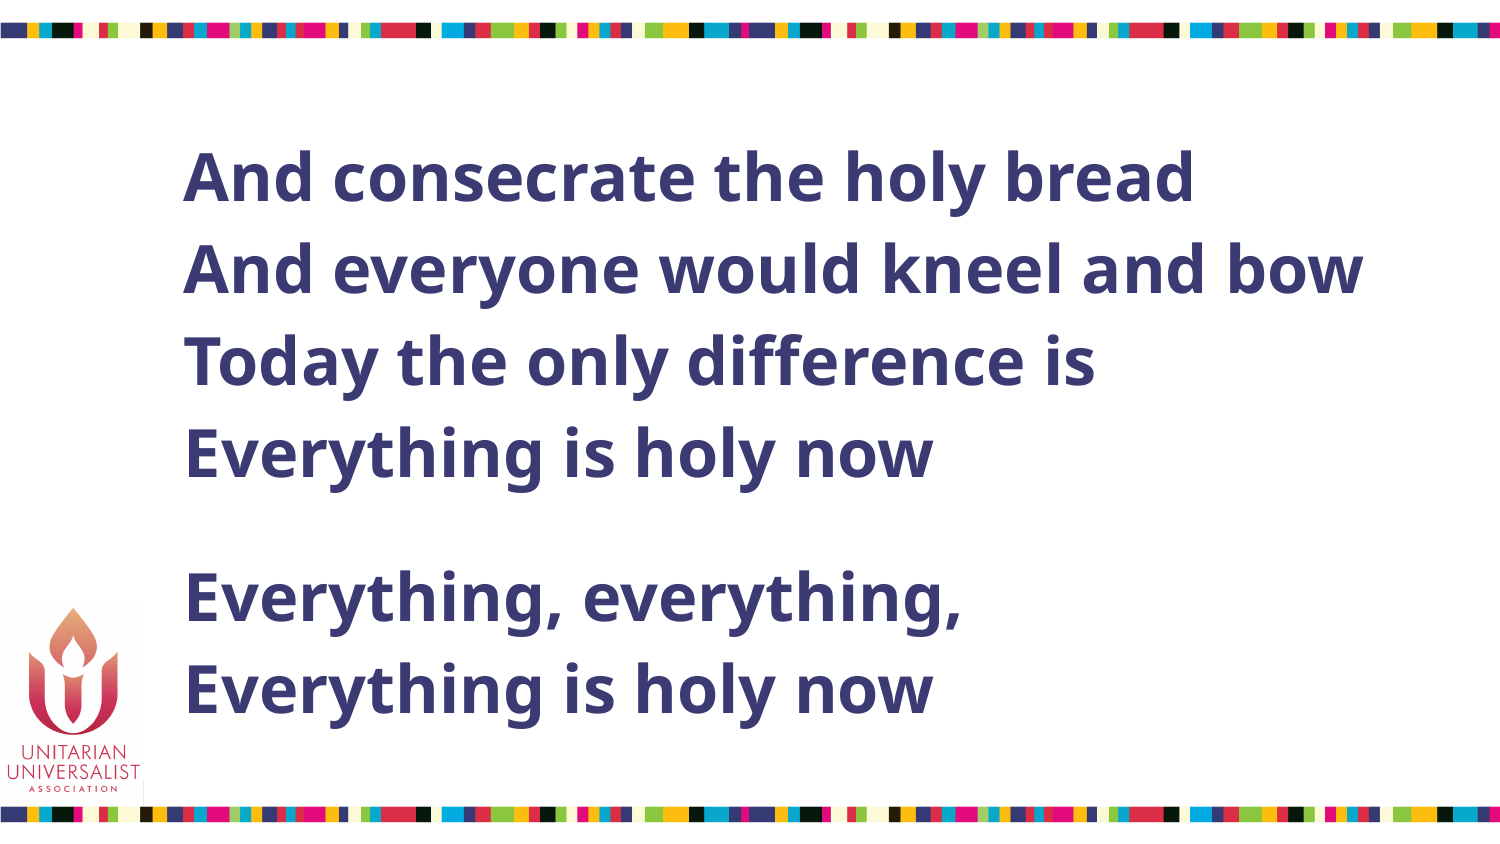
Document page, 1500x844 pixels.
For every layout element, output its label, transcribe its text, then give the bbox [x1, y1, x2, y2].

picture [0, 22, 1500, 40]
picture [0, 600, 1500, 824]
text_box And consecrate the holy bread And everyone would kneel and bow Today the only difference is Everything is holy now Everything, everything, Everything is holy now [168, 107, 1485, 742]
